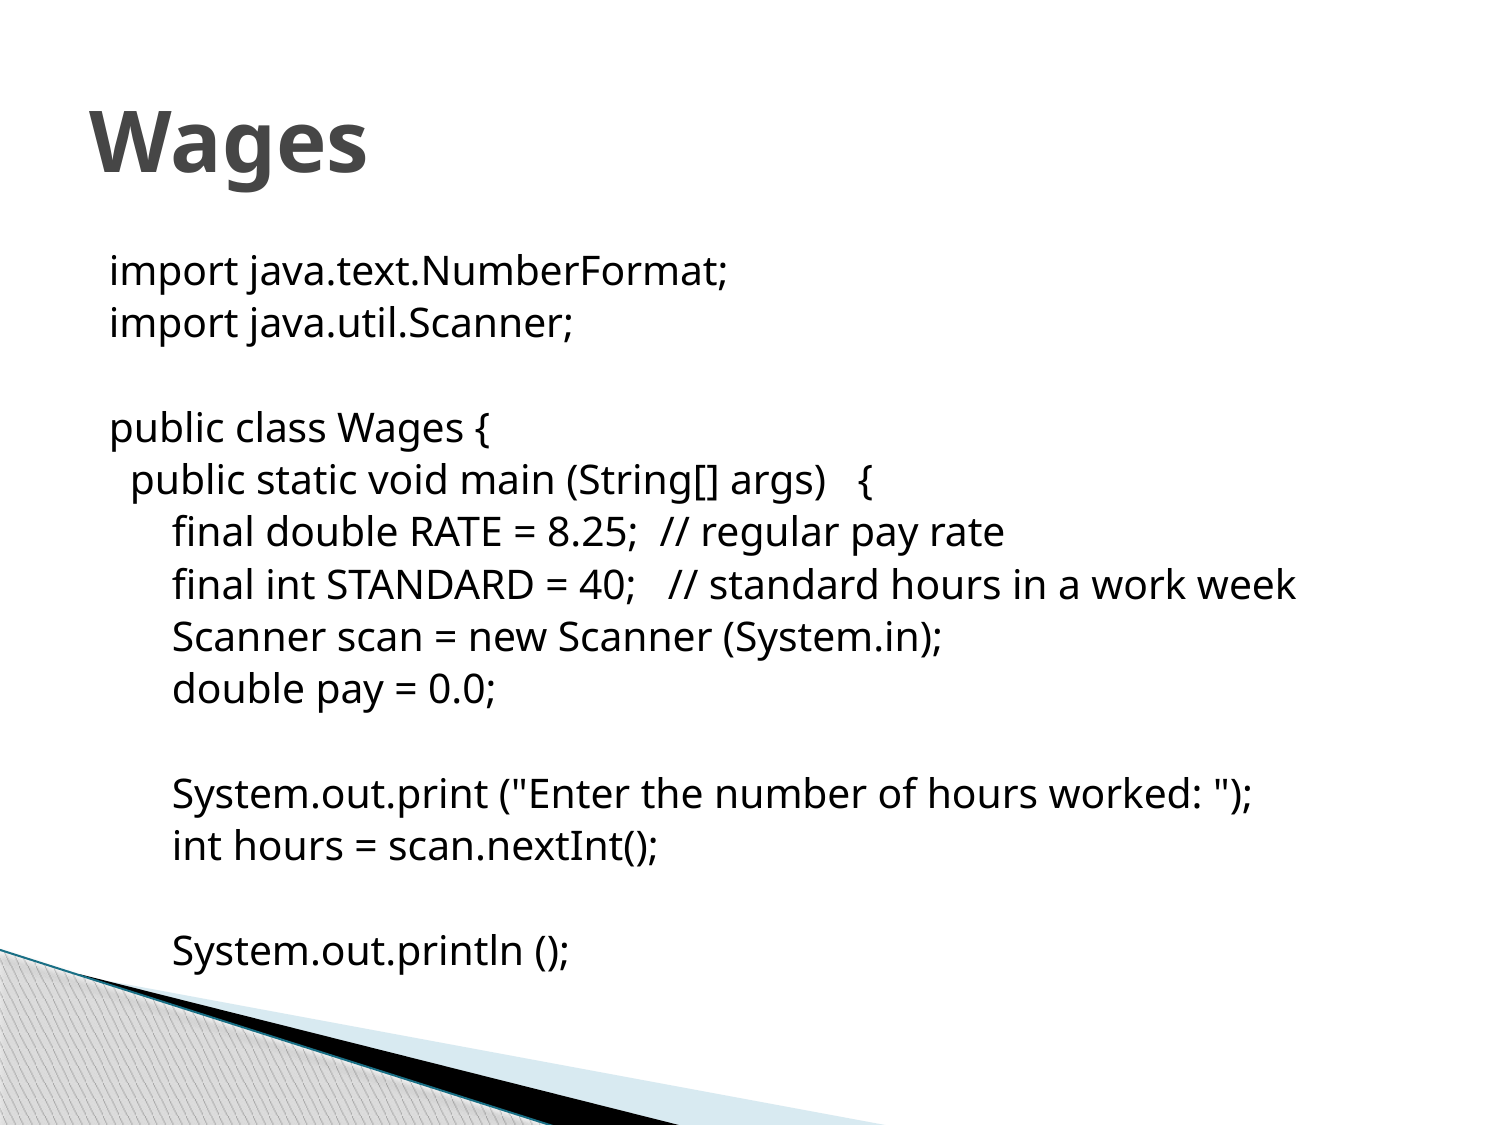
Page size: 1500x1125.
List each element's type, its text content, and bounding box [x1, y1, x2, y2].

title Wages [75, 45, 1425, 233]
list import java.text.NumberFormat; import java.util.Scanner; public class Wages { public static void main (String[] args) { final double RATE = 8.25; // regular pay rate final int STANDARD = 40; // standard hours in a work week Scanner scan = new Scanner (System.in); double pay = 0.0; System.out.print ("Enter the number of hours worked: "); int hours = scan.nextInt(); System.out.println (); [75, 243, 1425, 986]
